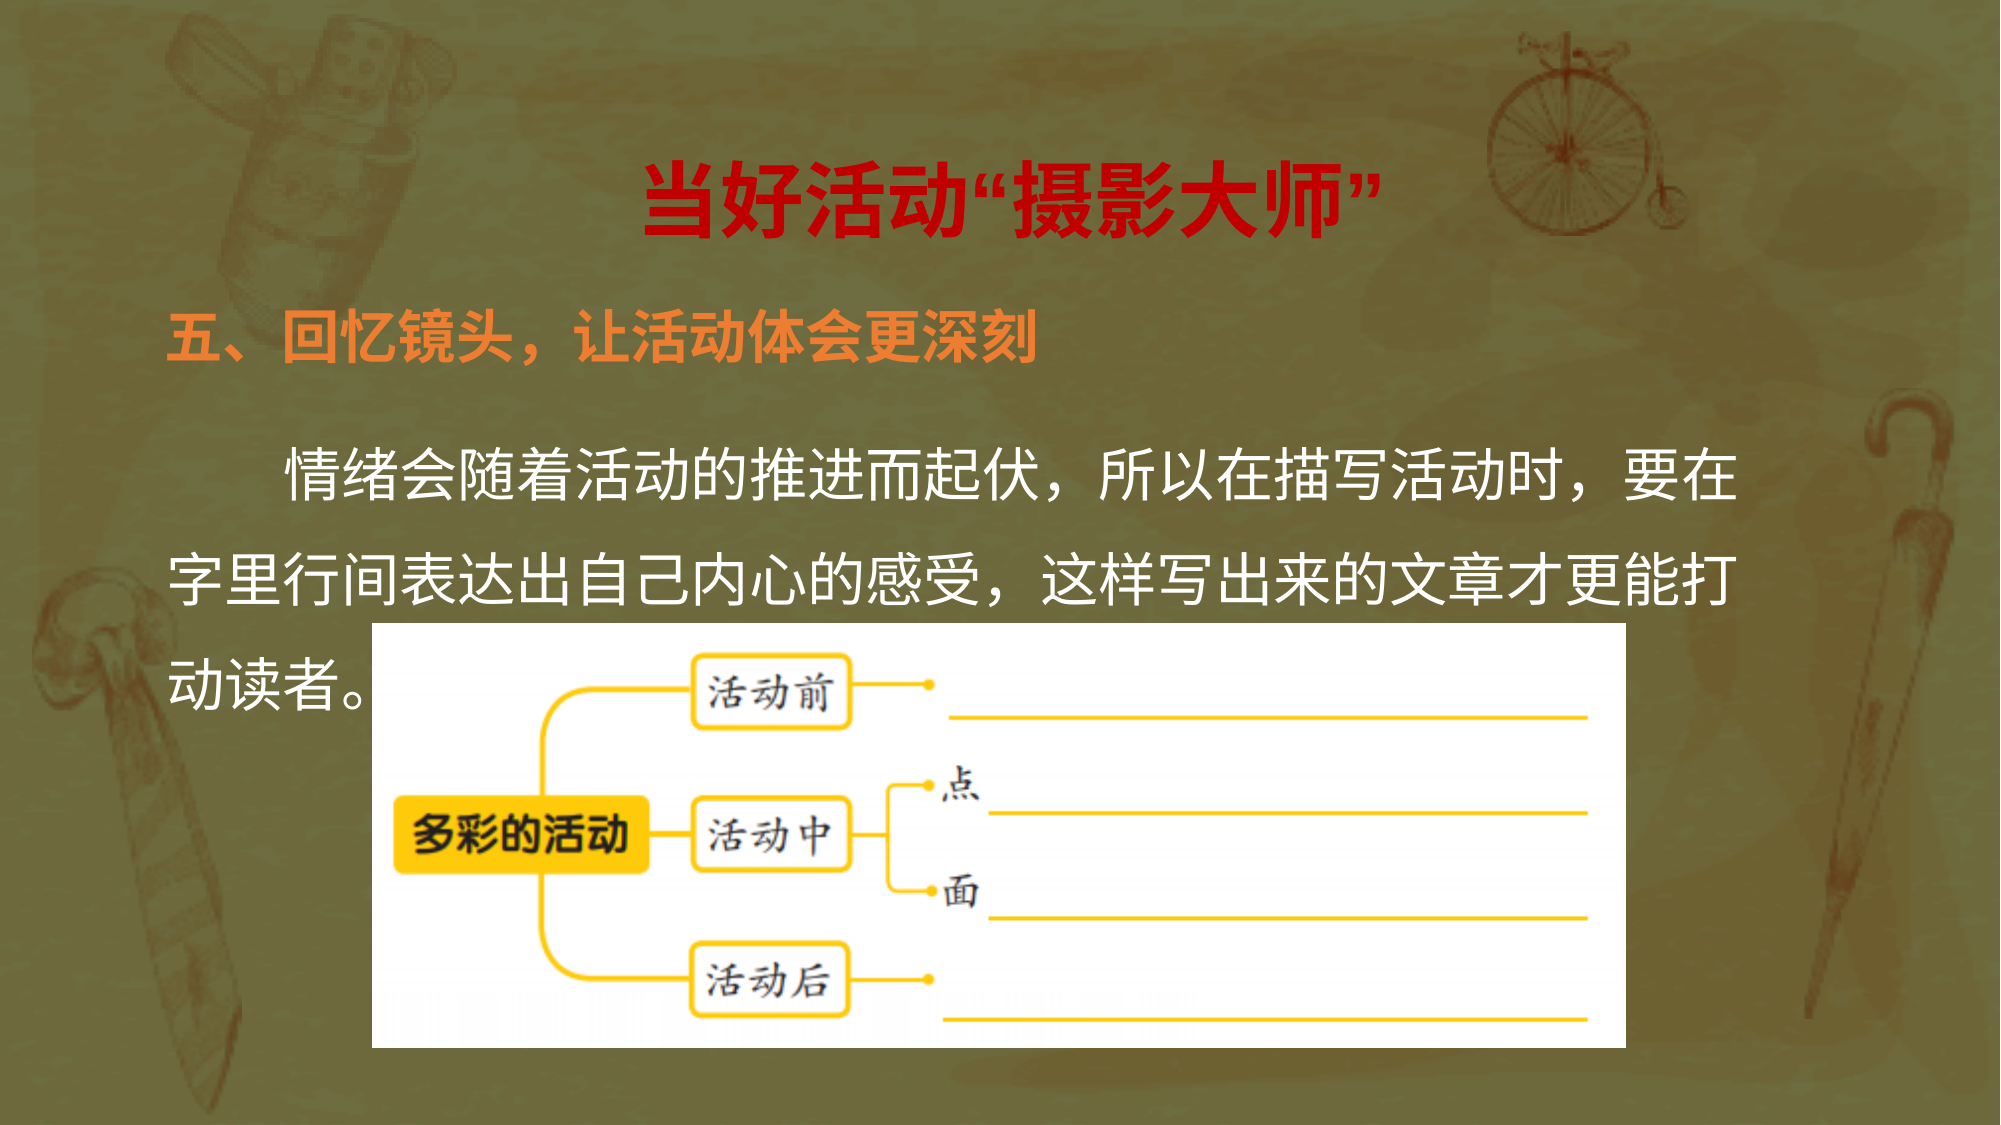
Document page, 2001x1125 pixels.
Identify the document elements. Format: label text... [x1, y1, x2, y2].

text_box 五、回忆镜头，让活动体会更深刻 [150, 293, 1546, 378]
text_box 情绪会随着活动的推进而起伏，所以在描写活动时，要在字里行间表达出自己内心的感受，这样写出来的文章才更能打动读者。 [151, 396, 1812, 726]
text_box 当好活动“摄影大师” [589, 140, 1434, 256]
picture [0, 0, 2000, 1125]
